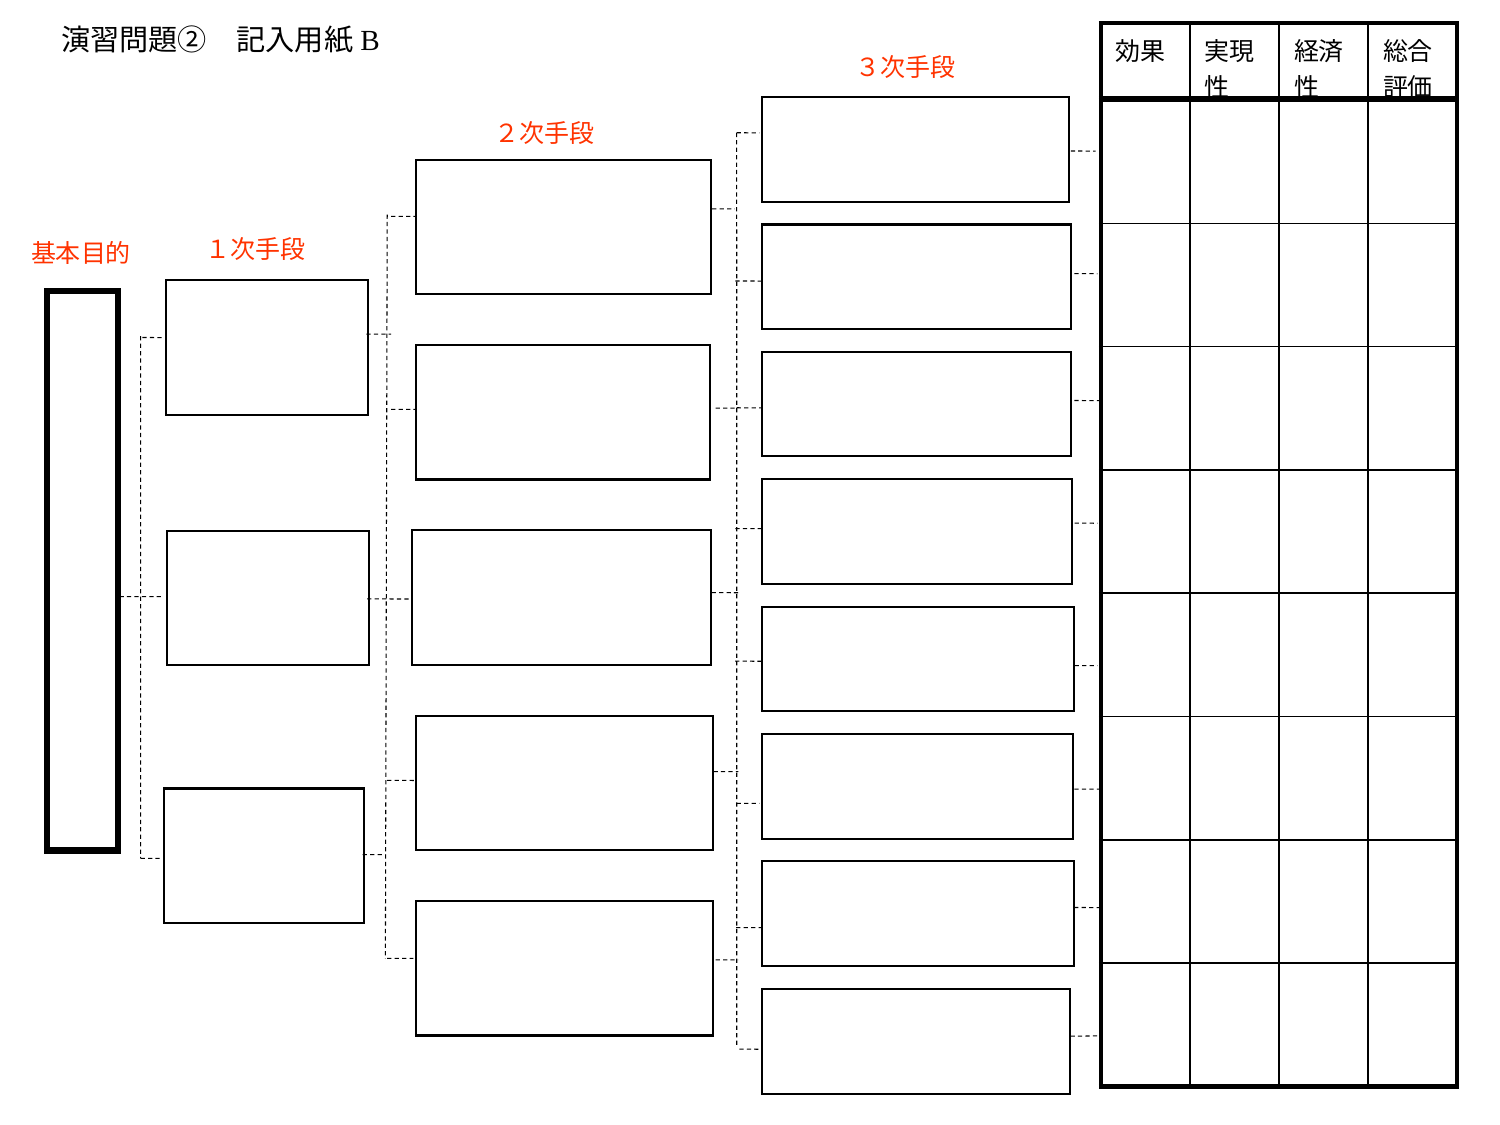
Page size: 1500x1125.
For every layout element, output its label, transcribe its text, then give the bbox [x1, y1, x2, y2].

text_box [47, 290, 119, 851]
table_cell [1369, 471, 1455, 592]
text_box [412, 530, 712, 665]
table_cell [1103, 964, 1189, 1084]
table_cell [1103, 224, 1189, 346]
text_box [761, 734, 1074, 839]
table_cell [1191, 964, 1278, 1084]
text_box [166, 280, 368, 415]
text_box [761, 606, 1074, 712]
table_cell [1369, 224, 1455, 346]
table_cell [1280, 594, 1367, 716]
text_box [416, 159, 711, 295]
table_cell [1191, 471, 1278, 592]
table_cell [1369, 594, 1455, 716]
table_header 経済性 [1280, 25, 1367, 96]
table_cell [1191, 594, 1278, 716]
table_header 総合評価 [1369, 25, 1455, 96]
text_box 基本目的 [15, 229, 147, 275]
text_box [761, 861, 1074, 966]
table_cell [1191, 347, 1278, 469]
table_cell [1103, 594, 1189, 716]
table_cell [1103, 347, 1189, 469]
table_cell [1191, 224, 1278, 346]
table_cell [1280, 841, 1367, 962]
table_cell [1191, 841, 1278, 962]
text_box ３次手段 [829, 44, 982, 90]
text_box [761, 224, 1072, 329]
text_box [416, 901, 713, 1036]
table_header [1369, 102, 1455, 223]
table_header [1103, 102, 1189, 223]
text_box [164, 788, 365, 923]
table_cell [1103, 471, 1189, 592]
text_box [761, 351, 1072, 457]
text_box [761, 479, 1073, 584]
text_box [761, 989, 1071, 1094]
table_header [1280, 102, 1367, 223]
table_header 効果 [1103, 25, 1189, 96]
text_box 演習問題② 記入用紙B [11, 13, 429, 64]
table_cell [1280, 964, 1367, 1084]
table_cell [1369, 964, 1455, 1084]
table_cell [1369, 347, 1455, 469]
table_cell [1369, 717, 1455, 839]
table_cell [1103, 717, 1189, 839]
text_box [416, 715, 713, 851]
table_cell [1280, 717, 1367, 839]
table_cell [1280, 224, 1367, 346]
text_box [415, 345, 710, 480]
text_box ２次手段 [468, 110, 621, 155]
table_cell [1191, 717, 1278, 839]
table_cell [1280, 347, 1367, 469]
table_cell [1369, 841, 1455, 962]
table_cell [1280, 471, 1367, 592]
text_box [166, 530, 369, 666]
table_header [1191, 102, 1278, 223]
table_header 実現性 [1191, 25, 1278, 96]
text_box １次手段 [191, 225, 344, 271]
text_box [761, 97, 1069, 202]
table_cell [1103, 841, 1189, 962]
